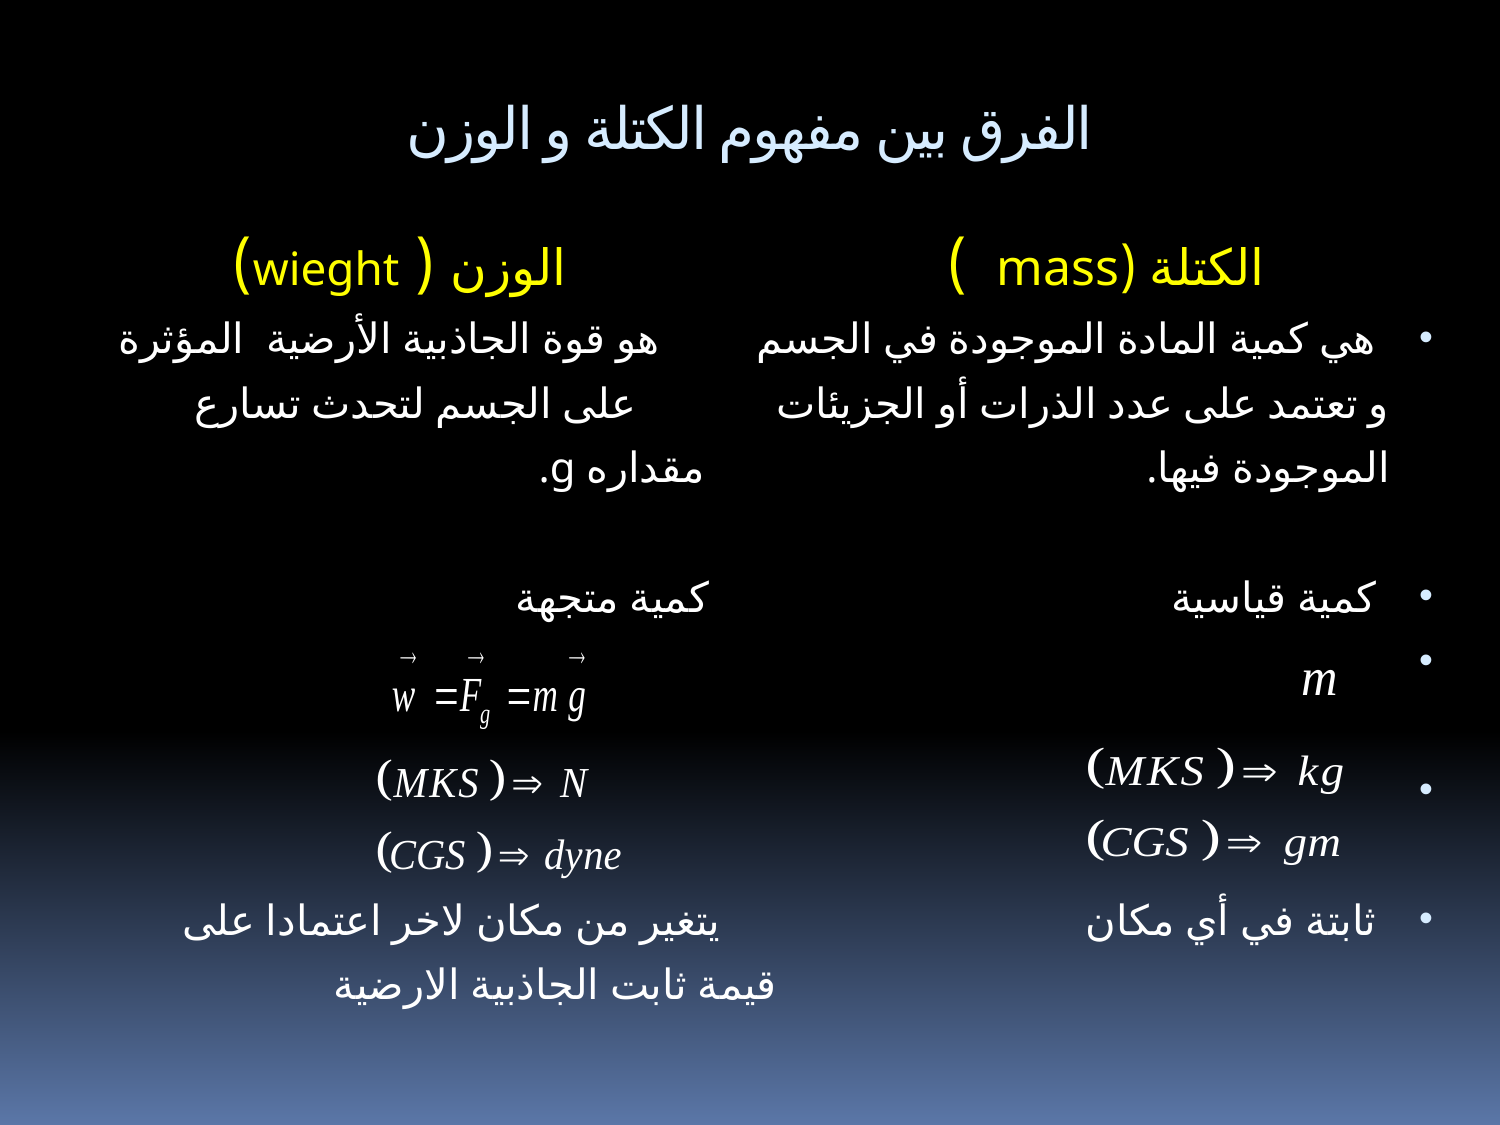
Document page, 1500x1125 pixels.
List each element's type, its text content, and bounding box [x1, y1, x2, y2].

title الفرق بين مفهوم الكتلة و الوزن [75, 83, 1425, 219]
list الكتلة (mass ) الوزن ( wieght) هي كمية المادة الموجودة في الجسم هو قوة الجاذبية الأرضية المؤثرة و تعتمد على عدد الذرات أو الجزيئات على الجسم لتحدث تسارع الموجودة فيها. مقداره g. كمية قياسية كمية متجهة ثابتة في أي مكان يتغير من مكان لاخر اعتمادا على قيمة ثابت الجاذبية الارضية [41, 219, 1459, 1033]
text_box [1080, 739, 1362, 882]
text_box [1292, 659, 1353, 705]
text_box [371, 751, 633, 895]
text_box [391, 632, 597, 741]
